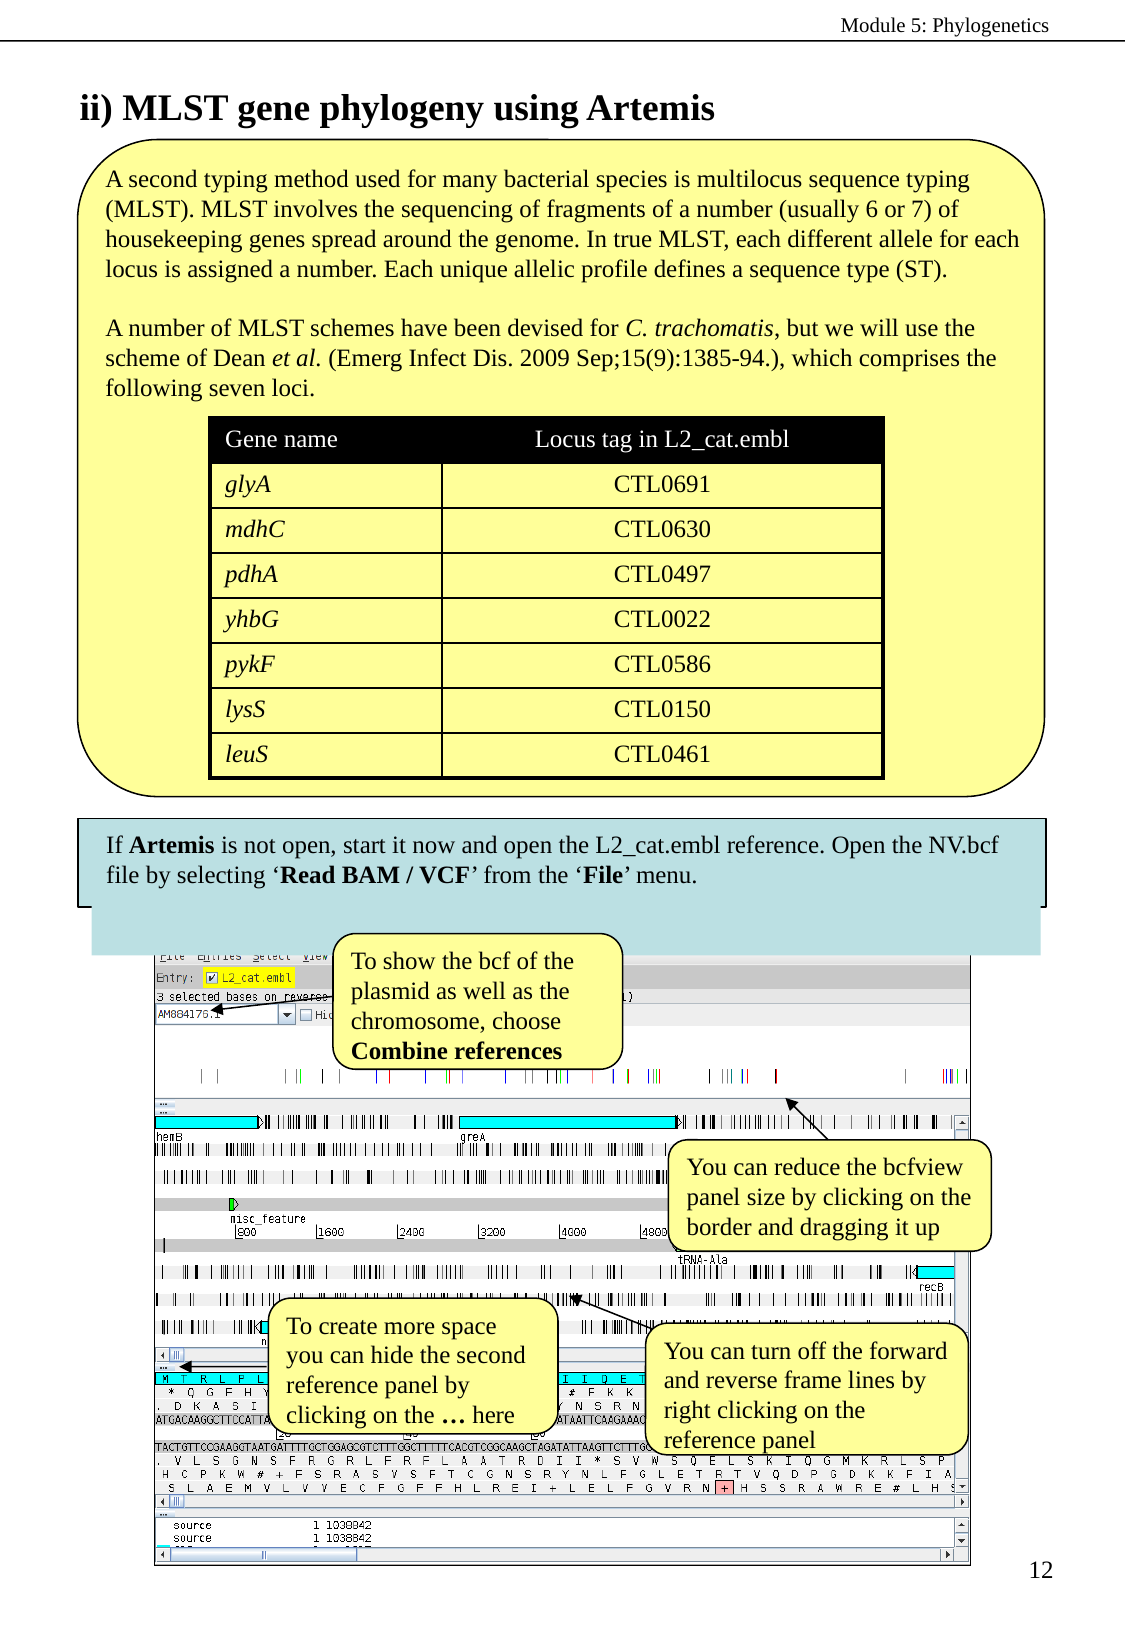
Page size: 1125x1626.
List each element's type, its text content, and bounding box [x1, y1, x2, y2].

text_box [111, 139, 1011, 154]
picture [153, 922, 972, 1566]
table_cell lysS [212, 689, 441, 732]
table_cell pdhA [212, 554, 441, 597]
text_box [77, 818, 1047, 908]
table_cell pykF [212, 644, 441, 687]
table_header Locus tag in L2_cat.embl [443, 420, 881, 462]
text_box [77, 176, 1045, 797]
table_cell CTL0150 [443, 689, 881, 732]
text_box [668, 1139, 992, 1252]
table_cell yhbG [212, 599, 441, 642]
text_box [645, 1322, 969, 1464]
table_header Gene name [212, 420, 441, 462]
table_cell CTL0461 [443, 734, 881, 776]
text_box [332, 933, 623, 1073]
slide_number 12 [806, 1545, 1069, 1593]
text_box ii) MLST gene phylogeny using Artemis [64, 75, 999, 136]
table_cell CTL0691 [443, 464, 881, 507]
table_cell CTL0586 [443, 644, 881, 687]
table_cell CTL0630 [443, 509, 881, 552]
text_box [268, 1297, 559, 1437]
table_cell leuS [212, 734, 441, 776]
table_cell glyA [212, 464, 441, 507]
table_cell mdhC [212, 509, 441, 552]
table_cell CTL0497 [443, 554, 881, 597]
table_cell CTL0022 [443, 599, 881, 642]
text_box A second typing method used for many bacterial species is multilocus sequence typing (MLST). MLST involves the sequencing of fragments of a number (usually 6 or 7) of housekeeping genes spread around the genome. In true MLST, each different allele for each locus is assigned a number. Each unique allelic profile defines a sequence type (ST). A number of MLST schemes have been devised for C. trachomatis, but we will use the scheme of Dean et al. (Emerg Infect Dis. 2009 Sep;15(9):1385-94.), which comprises the following seven loci. [90, 154, 1048, 410]
